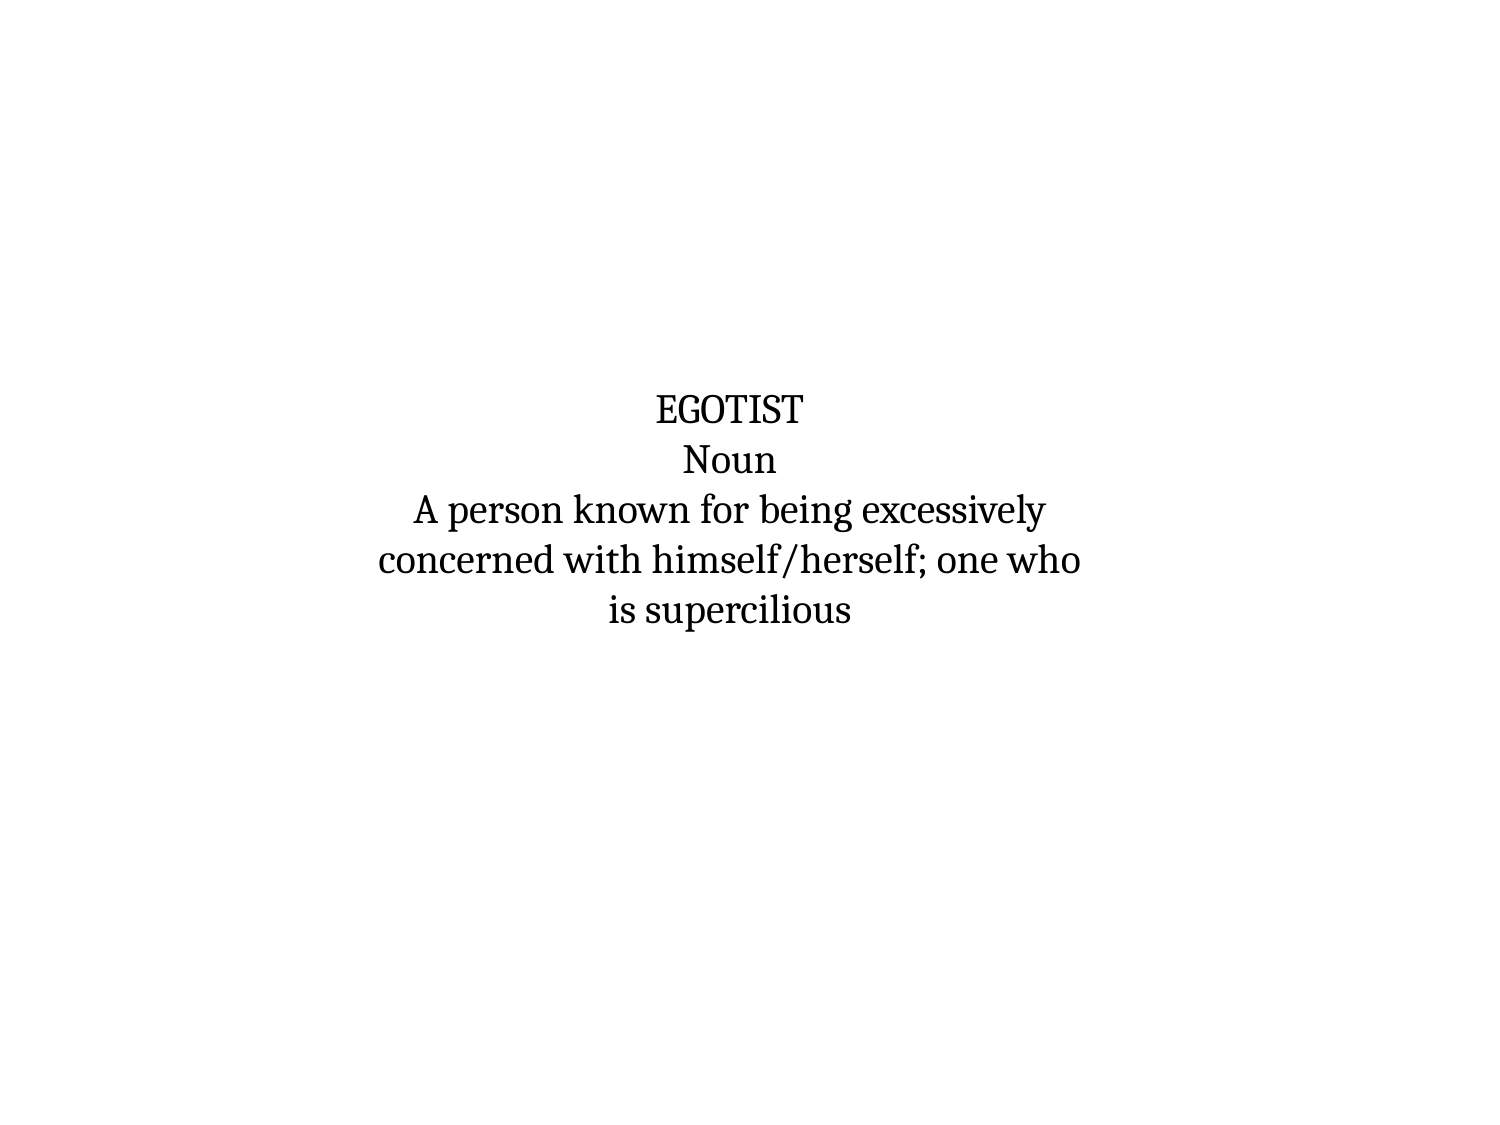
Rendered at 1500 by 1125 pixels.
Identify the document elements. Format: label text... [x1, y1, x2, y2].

text_box EGOTIST Noun A person known for being excessively concerned with himself/herself; one who is supercilious [354, 373, 1105, 674]
